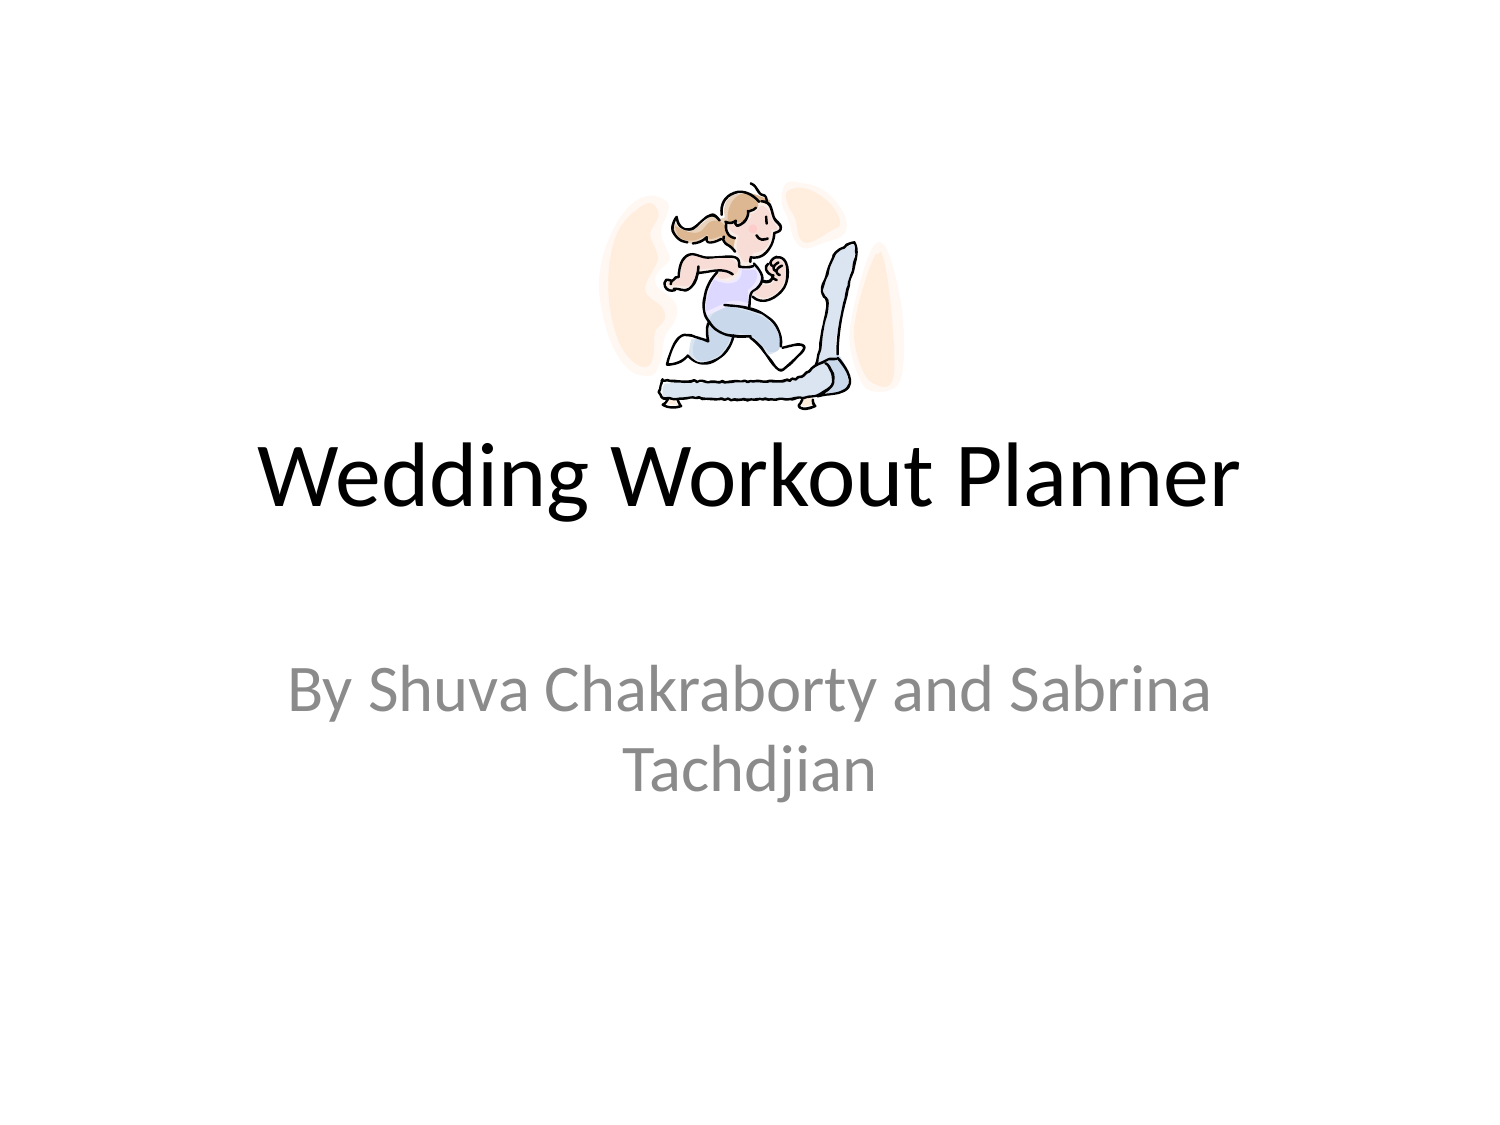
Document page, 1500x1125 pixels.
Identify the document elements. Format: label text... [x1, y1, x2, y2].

title Wedding Workout Planner [112, 349, 1388, 591]
subtitle By Shuva Chakraborty and Sabrina Tachdjian [225, 637, 1275, 925]
picture [593, 174, 907, 412]
